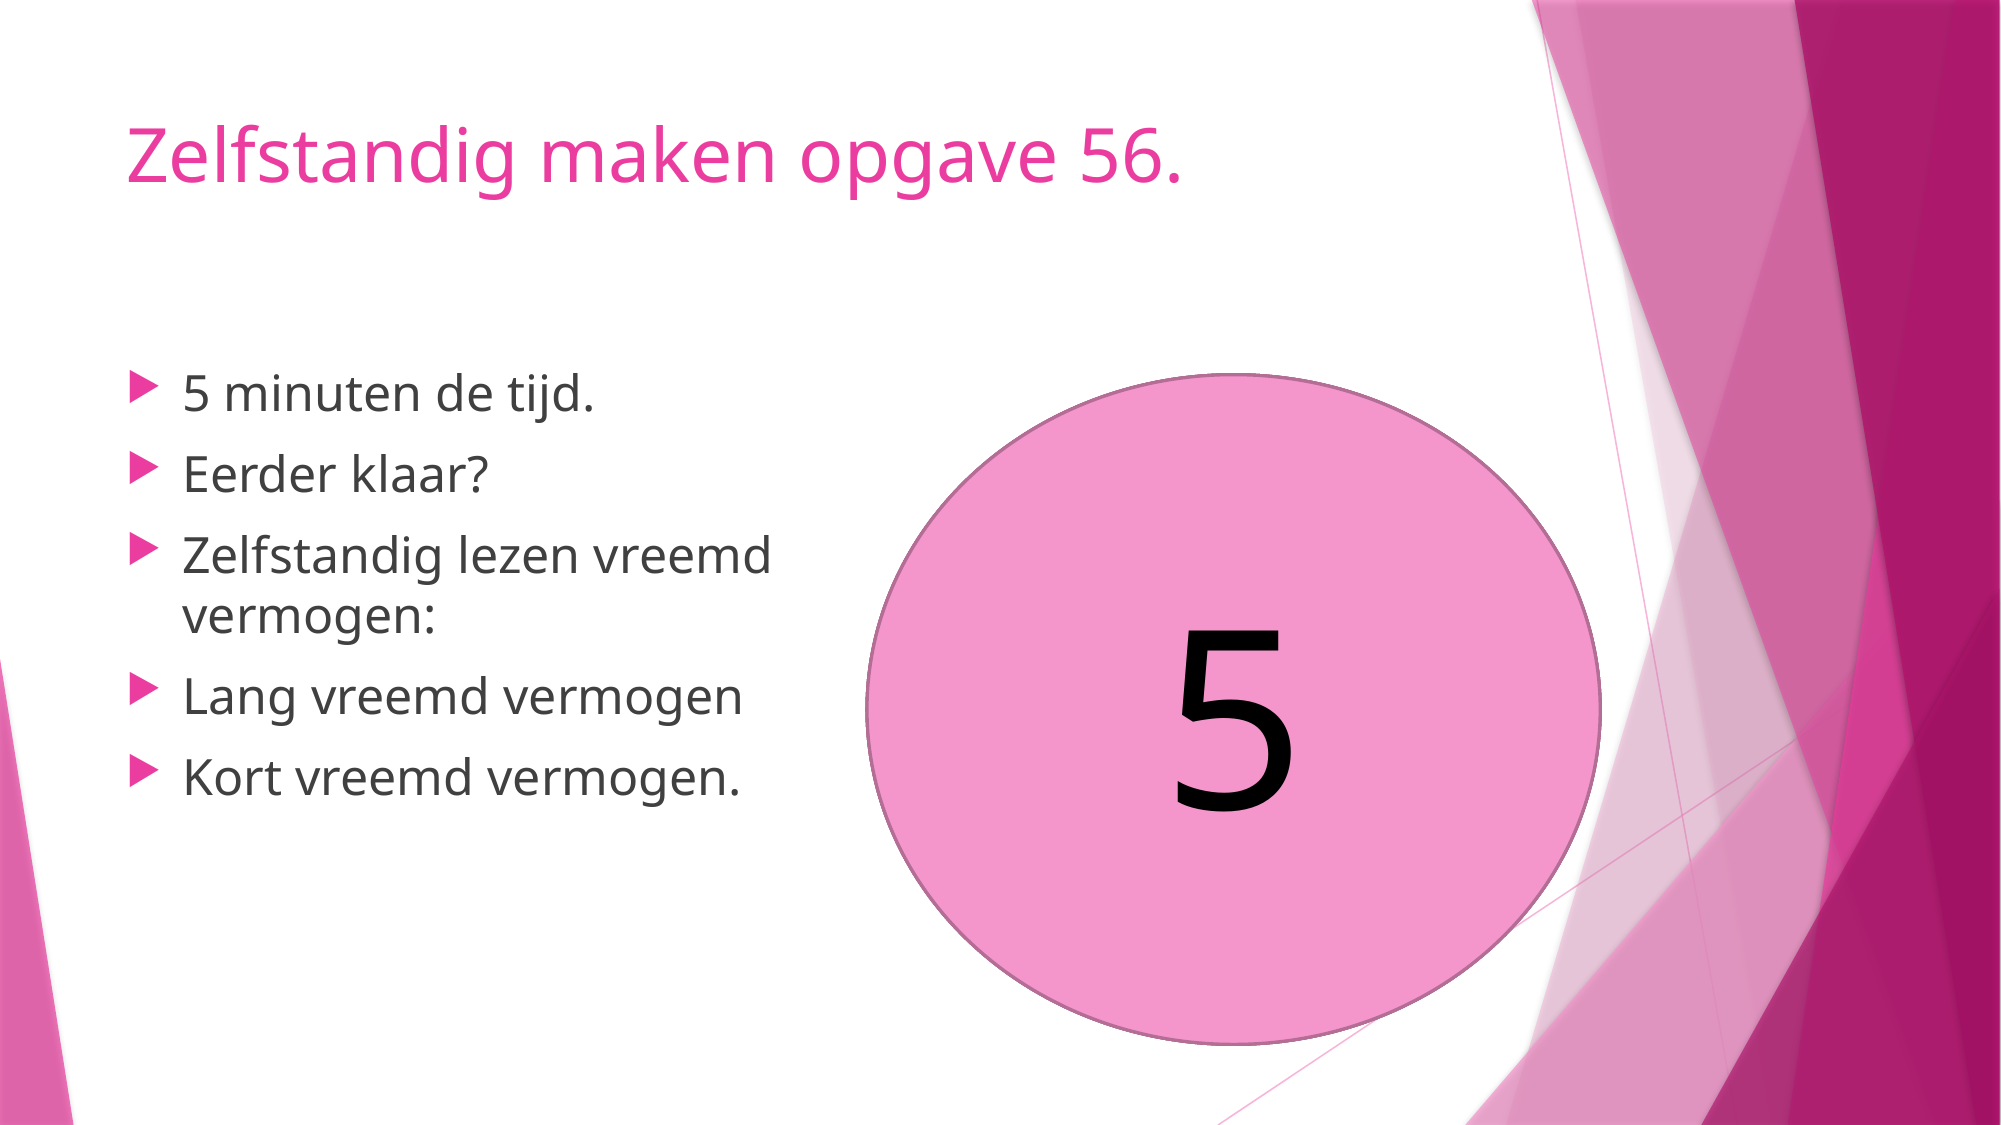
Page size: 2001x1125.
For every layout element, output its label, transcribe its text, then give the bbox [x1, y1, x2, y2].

text_box 5 [896, 373, 1602, 1046]
list 5 minuten de tijd. Eerder klaar? Zelfstandig lezen vreemd vermogen: Lang vreemd vermogen Kort vreemd vermogen. [111, 354, 896, 1044]
title Zelfstandig maken opgave 56. [111, 99, 1522, 317]
